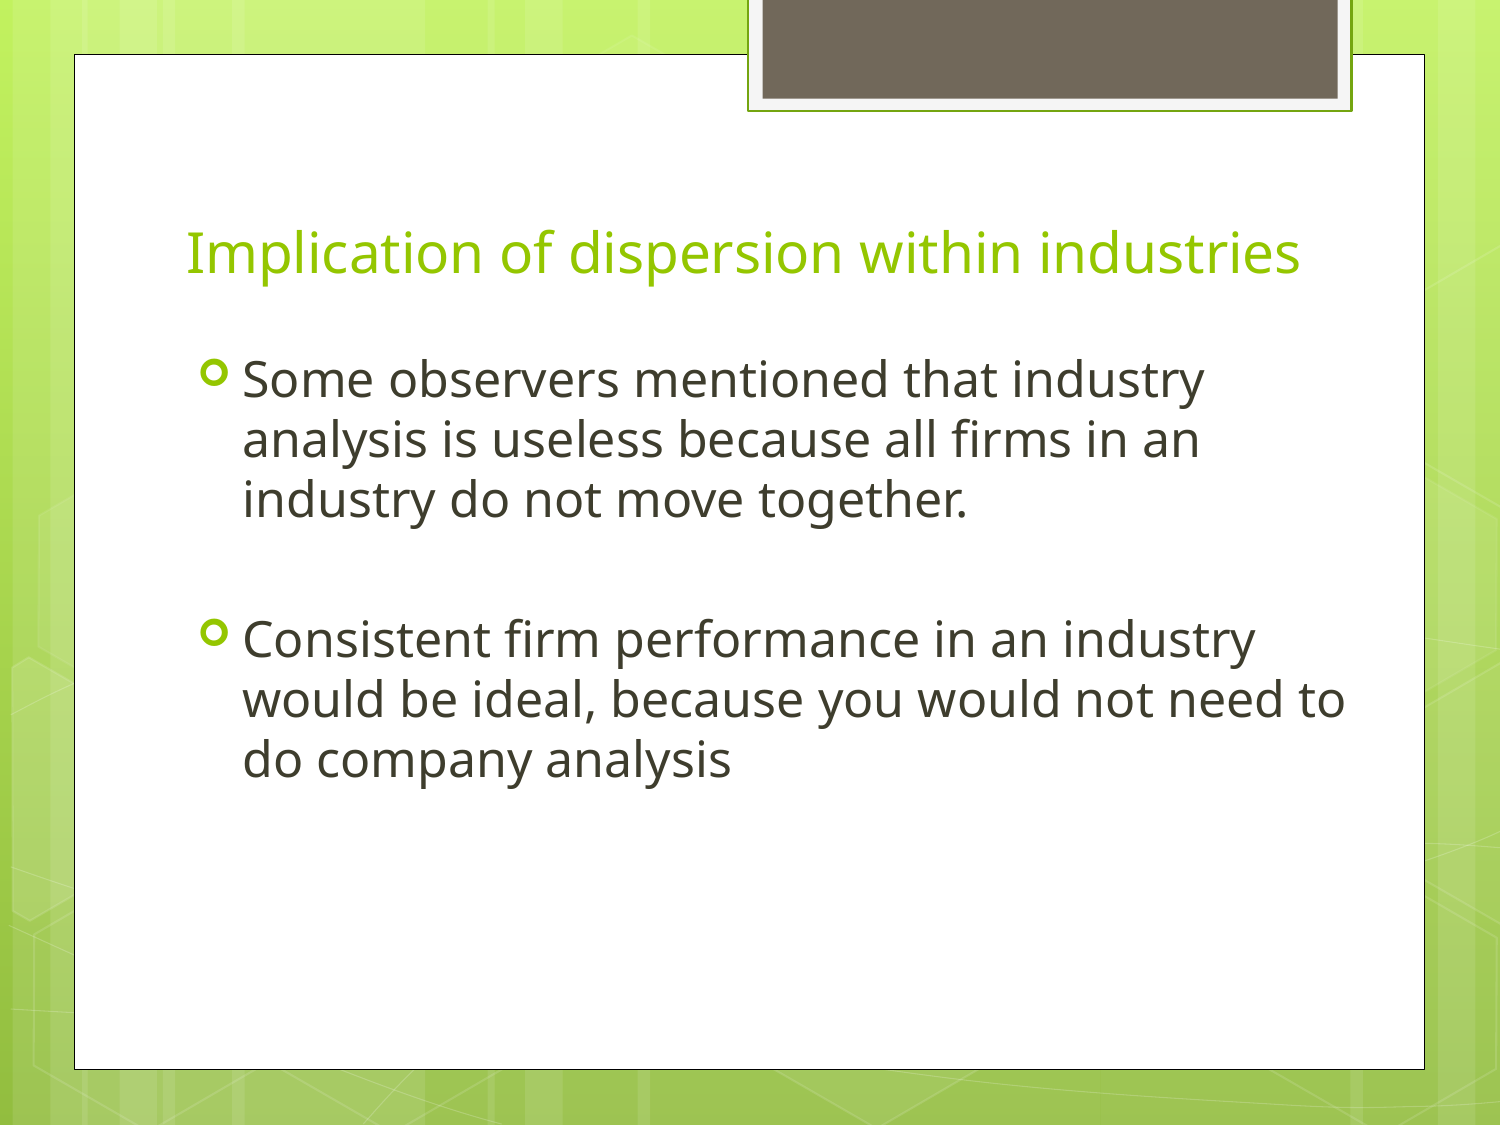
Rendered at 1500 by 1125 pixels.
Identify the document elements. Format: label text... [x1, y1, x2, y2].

list Some observers mentioned that industry analysis is useless because all firms in an industry do not move together. Consistent firm performance in an industry would be ideal, because you would not need to do company analysis [171, 339, 1371, 1013]
title Implication of dispersion within industries [171, 168, 1324, 293]
